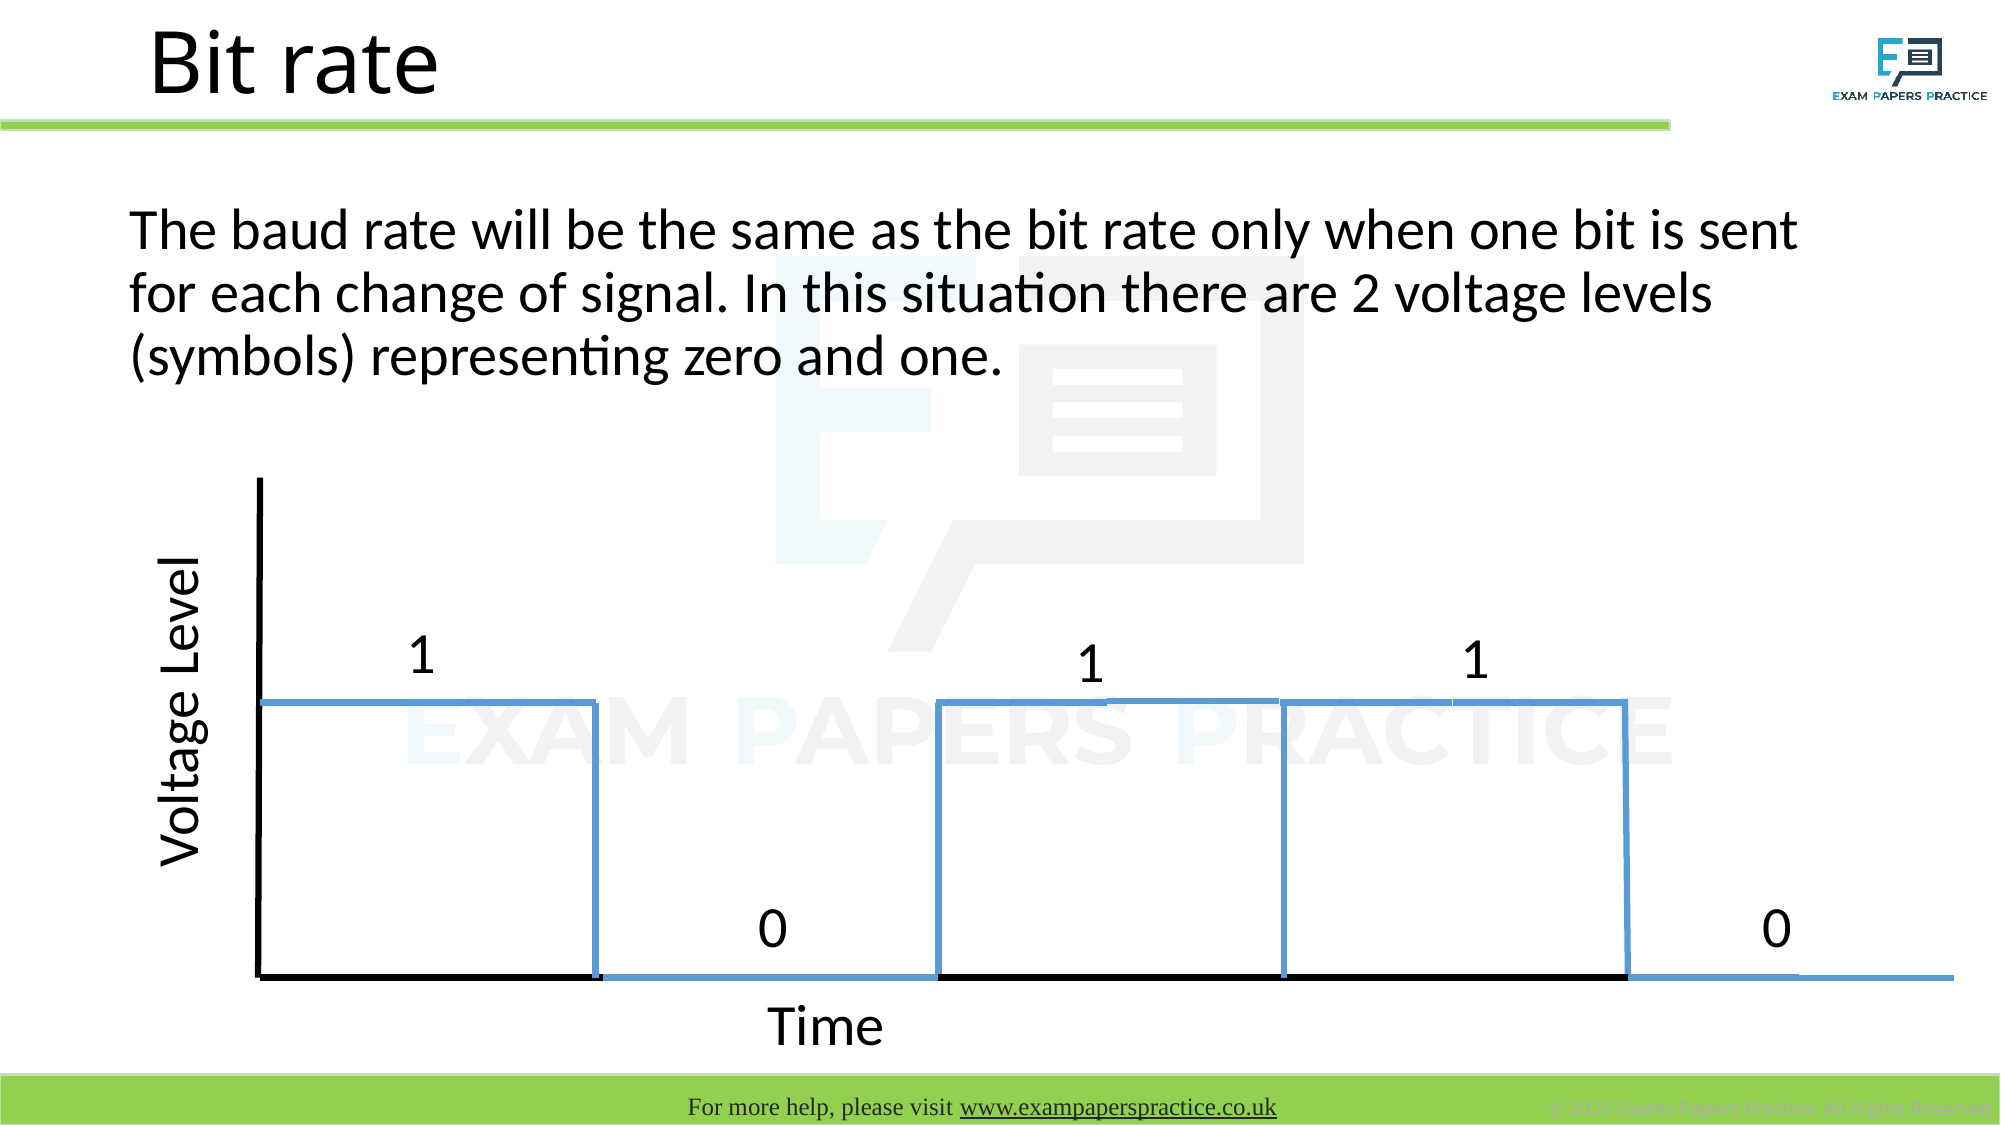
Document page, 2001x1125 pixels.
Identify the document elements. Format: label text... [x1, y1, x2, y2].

text_box Voltage Level [132, 516, 218, 882]
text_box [1624, 698, 1628, 974]
text_box 1 [391, 607, 485, 693]
list The baud rate will be the same as the bit rate only when one bit is sent for each change of signal. In this situation there are 2 voltage levels (symbols) representing zero and one. [114, 191, 1840, 432]
text_box 0 [1747, 881, 1840, 967]
text_box Time [752, 979, 1119, 1065]
title Bit rate [132, 11, 1858, 121]
text_box 1 [1060, 616, 1153, 702]
text_box 0 [743, 881, 836, 967]
text_box 1 [1446, 612, 1539, 698]
